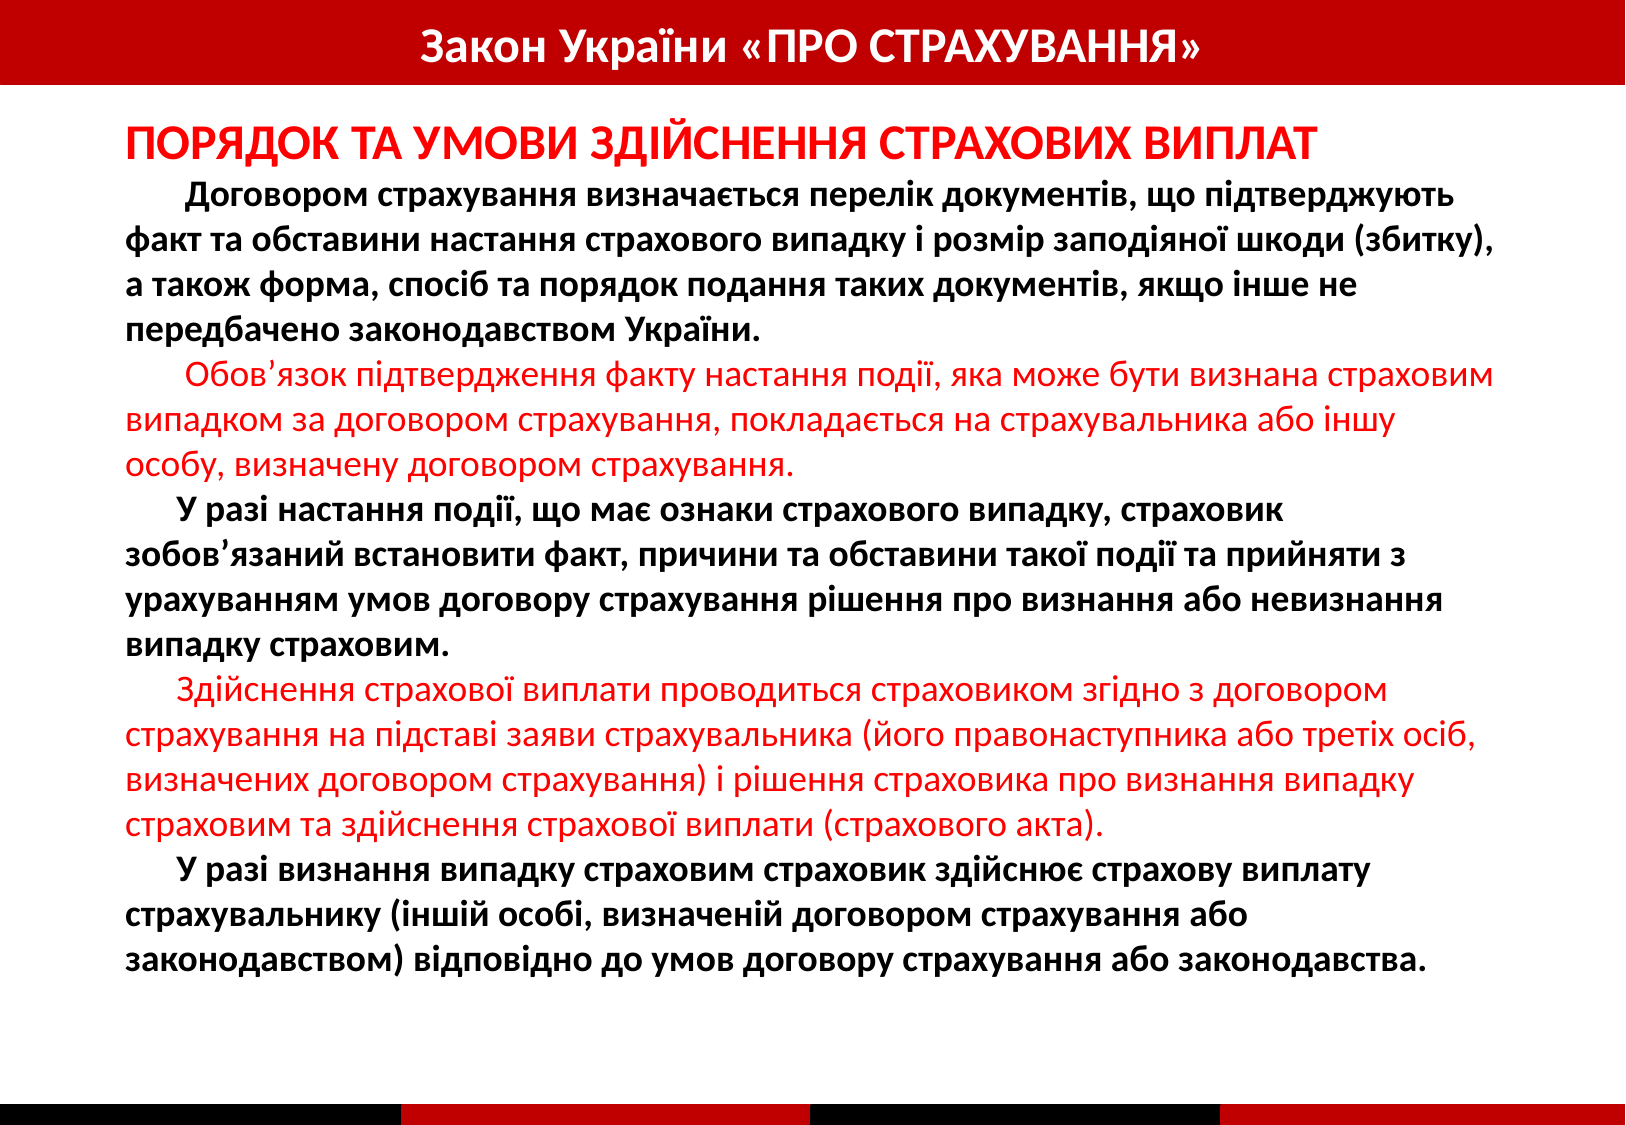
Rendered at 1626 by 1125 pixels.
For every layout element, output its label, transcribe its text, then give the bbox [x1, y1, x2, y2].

text_box [0, 1104, 401, 1125]
text_box Закон України «ПРО СТРАХУВАННЯ» [0, 0, 1625, 85]
text_box [401, 1104, 810, 1125]
text_box [810, 1104, 1220, 1125]
text_box ПОРЯДОК ТА УМОВИ ЗДІЙСНЕННЯ СТРАХОВИХ ВИПЛАТ Договором страхування визначається перелік документів, що підтверджують факт та обставини настання страхового випадку і розмір заподіяної шкоди (збитку), а також форма, спосіб та порядок подання таких документів, якщо інше не передбачено законодавством України. Обов’язок підтвердження факту настання події, яка може бути визнана страховим випадком за договором страхування, покладається на страхувальника або іншу особу, визначену договором страхування. У разі настання події, що має ознаки страхового випадку, страховик зобов’язаний встановити факт, причини та обставини такої події та прийняти з урахуванням умов договору страхування рішення про визнання або невизнання випадку страховим. Здійснення страхової виплати проводиться страховиком згідно з договором страхування на підставі заяви страхувальника (його правонаступника або третіх осіб, визначених договором страхування) і рішення страховика про визнання випадку страховим та здійснення страхової виплати (страхового акта). У разі визнання випадку страховим страховик здійснює страхову виплату страхувальнику (іншій особі, визначеній договором страхування або законодавством) відповідно до умов договору страхування або законодавства. [110, 101, 1517, 1032]
text_box [1220, 1104, 1625, 1125]
